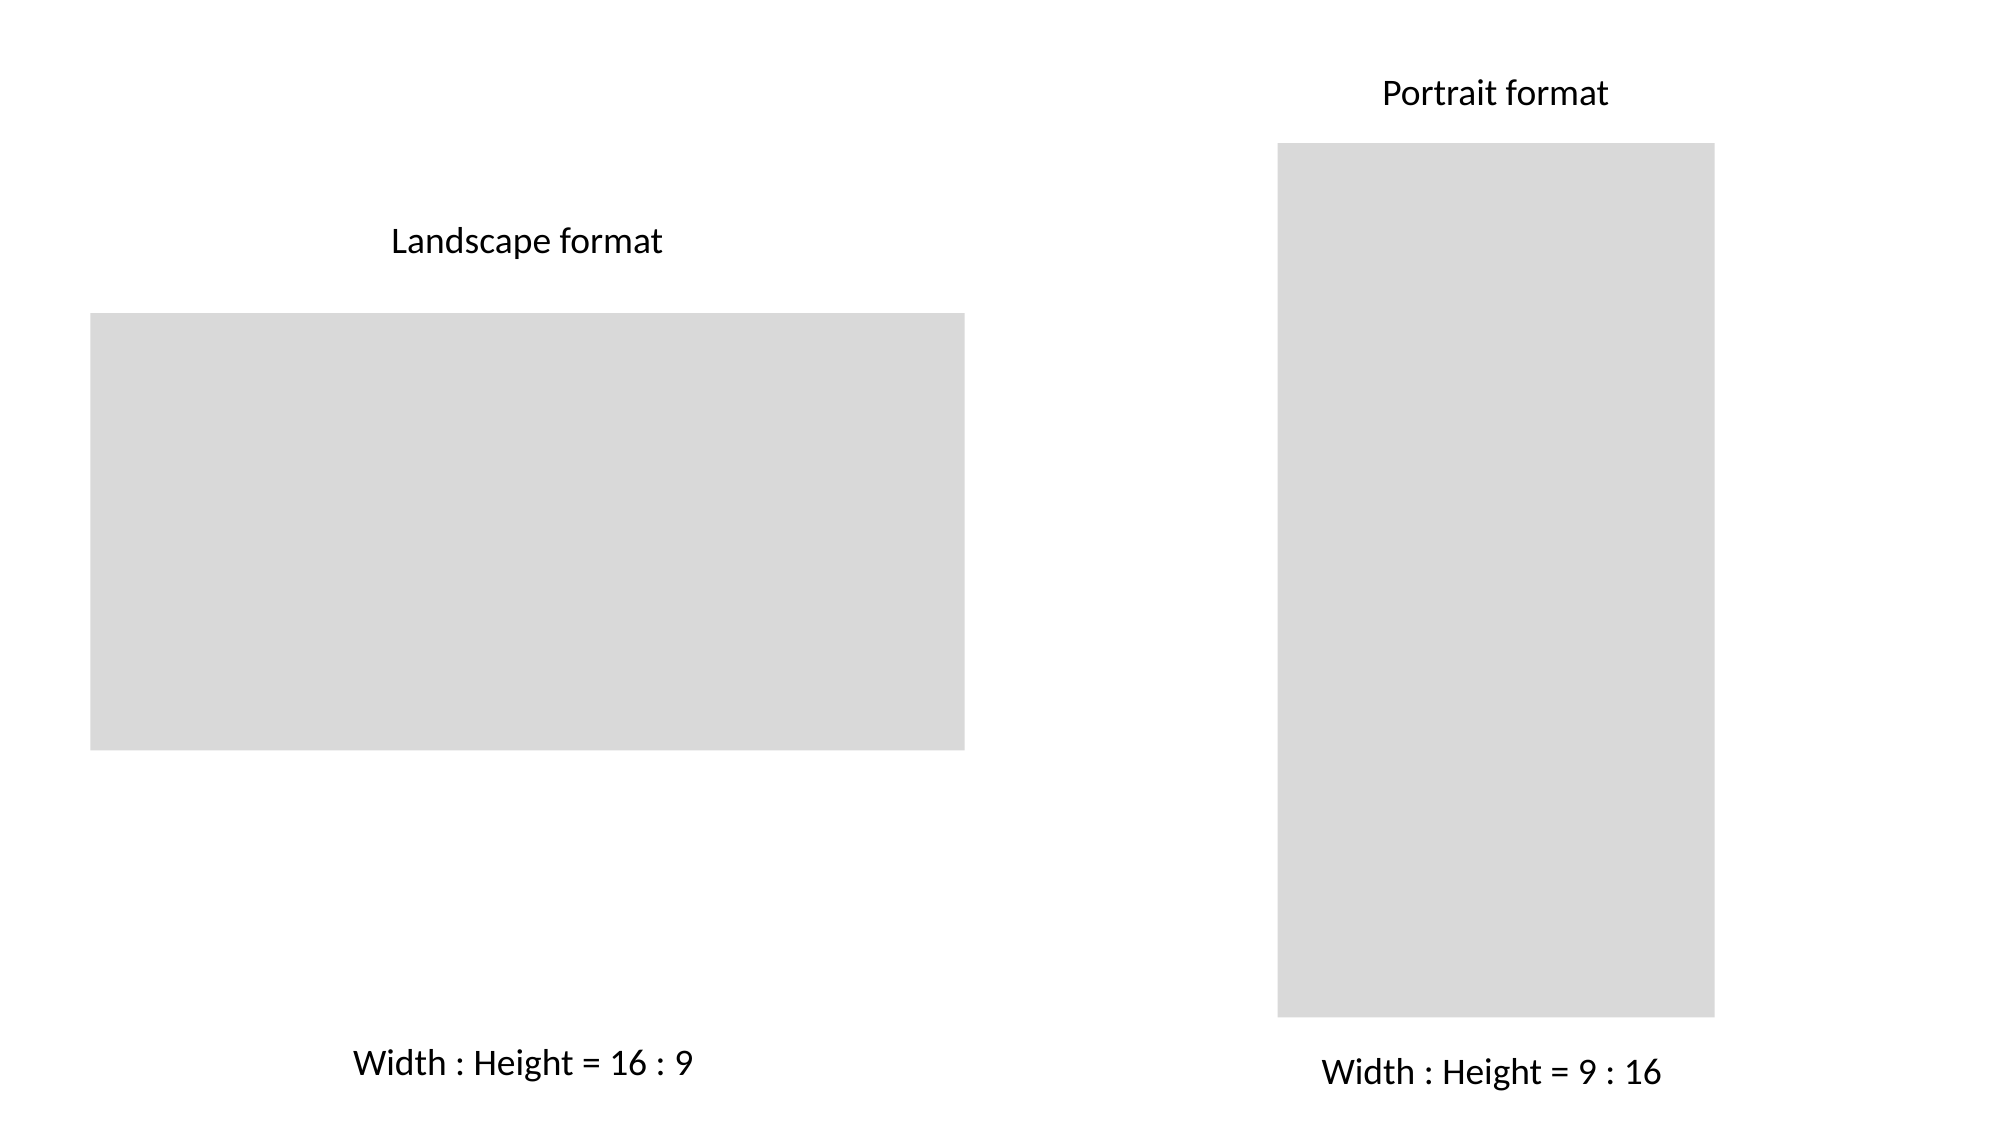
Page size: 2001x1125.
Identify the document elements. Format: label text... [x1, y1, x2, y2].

text_box [89, 312, 966, 751]
text_box Width : Height = 16 : 9 [90, 1030, 965, 1091]
text_box Landscape format [90, 208, 965, 269]
text_box Portrait format [1277, 60, 1715, 121]
text_box [1277, 142, 1716, 1018]
text_box Width : Height = 9 : 16 [1277, 1039, 1715, 1100]
